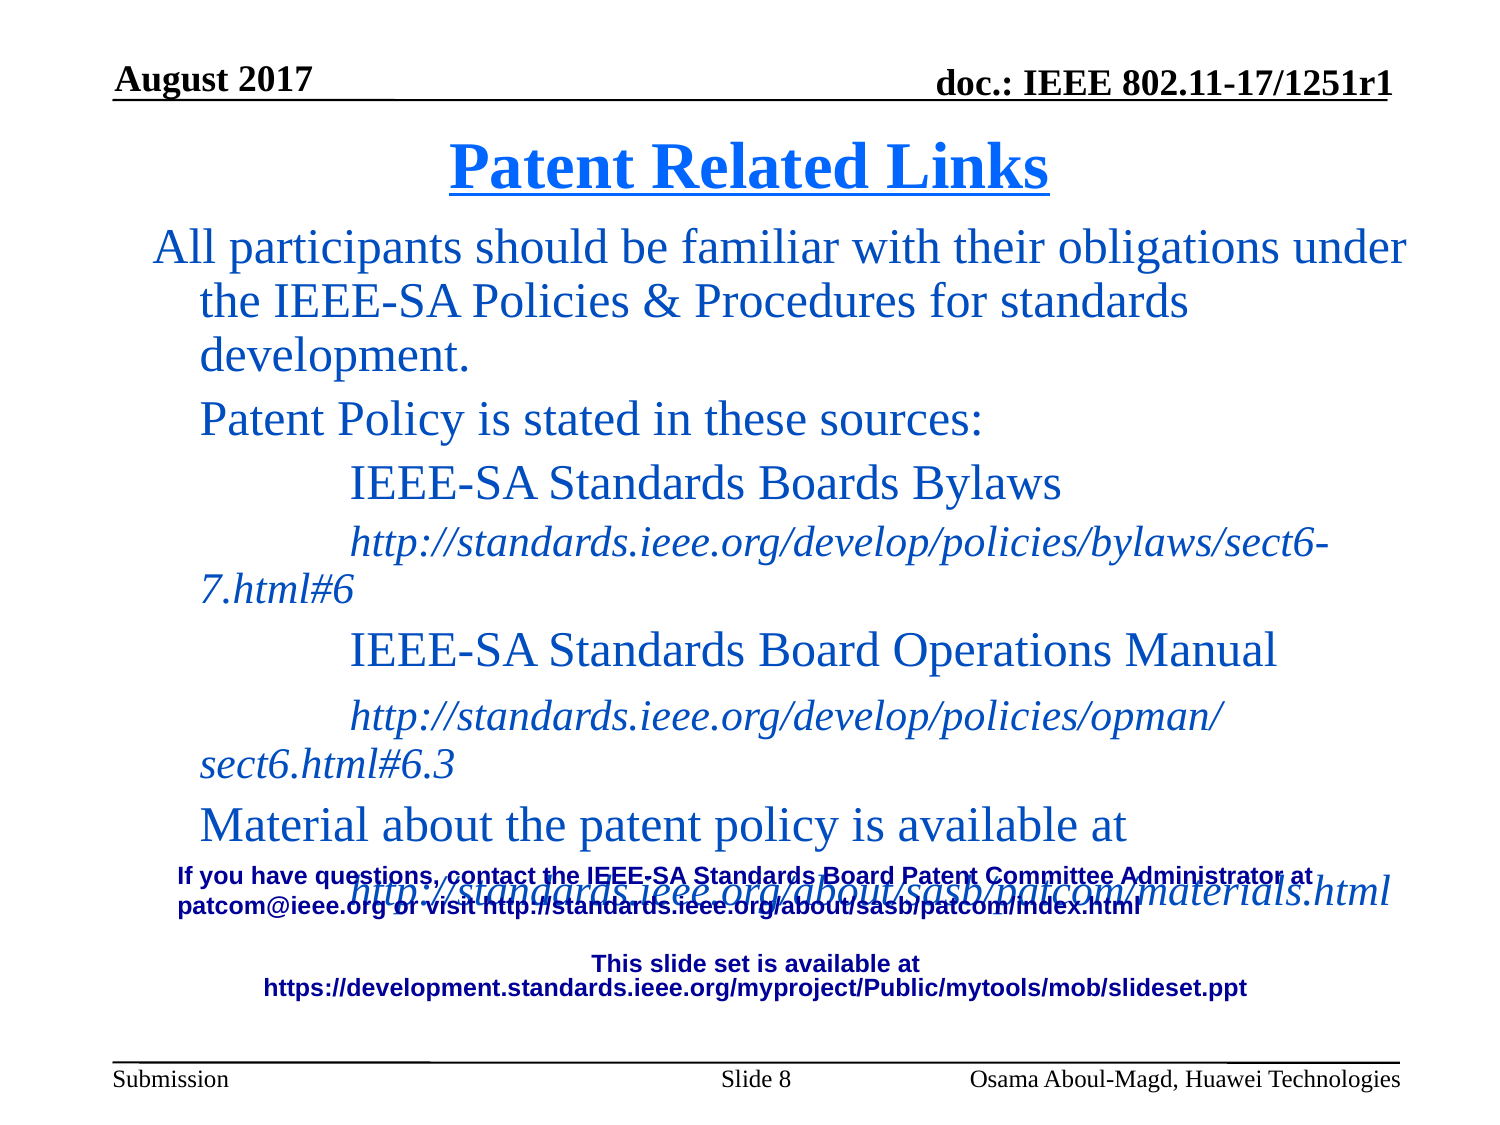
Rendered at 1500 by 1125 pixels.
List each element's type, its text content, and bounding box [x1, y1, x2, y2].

slide_number Slide 8 [712, 1061, 800, 1123]
text_box If you have questions, contact the IEEE-SA Standards Board Patent Committee Administrator at patcom@ieee.org or visit http://standards.ieee.org/about/sasb/patcom/index.html This slide set is available at https://development.standards.ieee.org/myproject/Public/mytools/mob/slideset.ppt [162, 851, 1350, 1009]
list All participants should be familiar with their obligations under the IEEE-SA Policies & Procedures for standards development. Patent Policy is stated in these sources: IEEE-SA Standards Boards Bylaws http://standards.ieee.org/develop/policies/bylaws/sect6-7.html#6 IEEE-SA Standards Board Operations Manual http://standards.ieee.org/develop/policies/opman/sect6.html#6.3 Material about the patent policy is available at http://standards.ieee.org/about/sasb/patcom/materials.html [62, 212, 1438, 888]
footer Osama Aboul-Magd, Huawei Technologies [878, 1061, 1402, 1093]
title Patent Related Links [112, 74, 1388, 212]
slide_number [114, 54, 423, 100]
